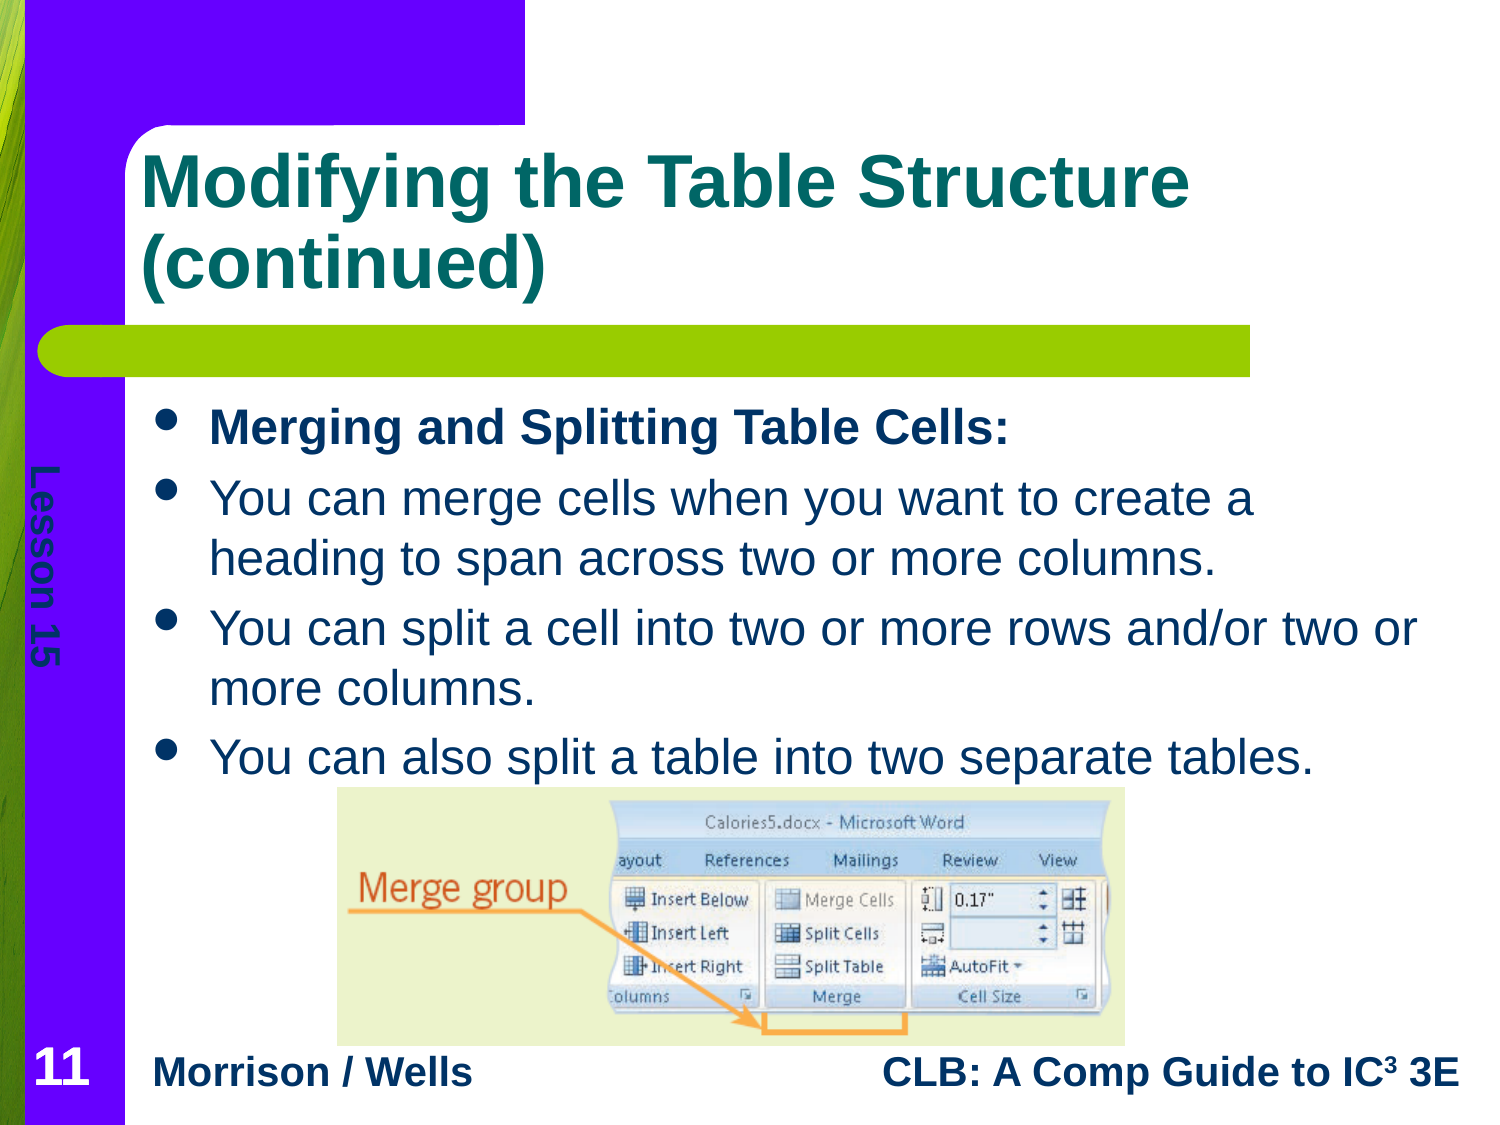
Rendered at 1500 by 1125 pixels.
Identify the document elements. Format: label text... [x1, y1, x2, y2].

list Merging and Splitting Table Cells: You can merge cells when you want to create a heading to span across two or more columns. You can split a cell into two or more rows and/or two or more columns. You can also split a table into two separate tables. [137, 387, 1438, 1013]
picture [0, 0, 25, 1125]
text_box 11 [13, 1023, 111, 1105]
title Modifying the Table Structure (continued) [124, 124, 1426, 313]
picture [337, 787, 1126, 1046]
